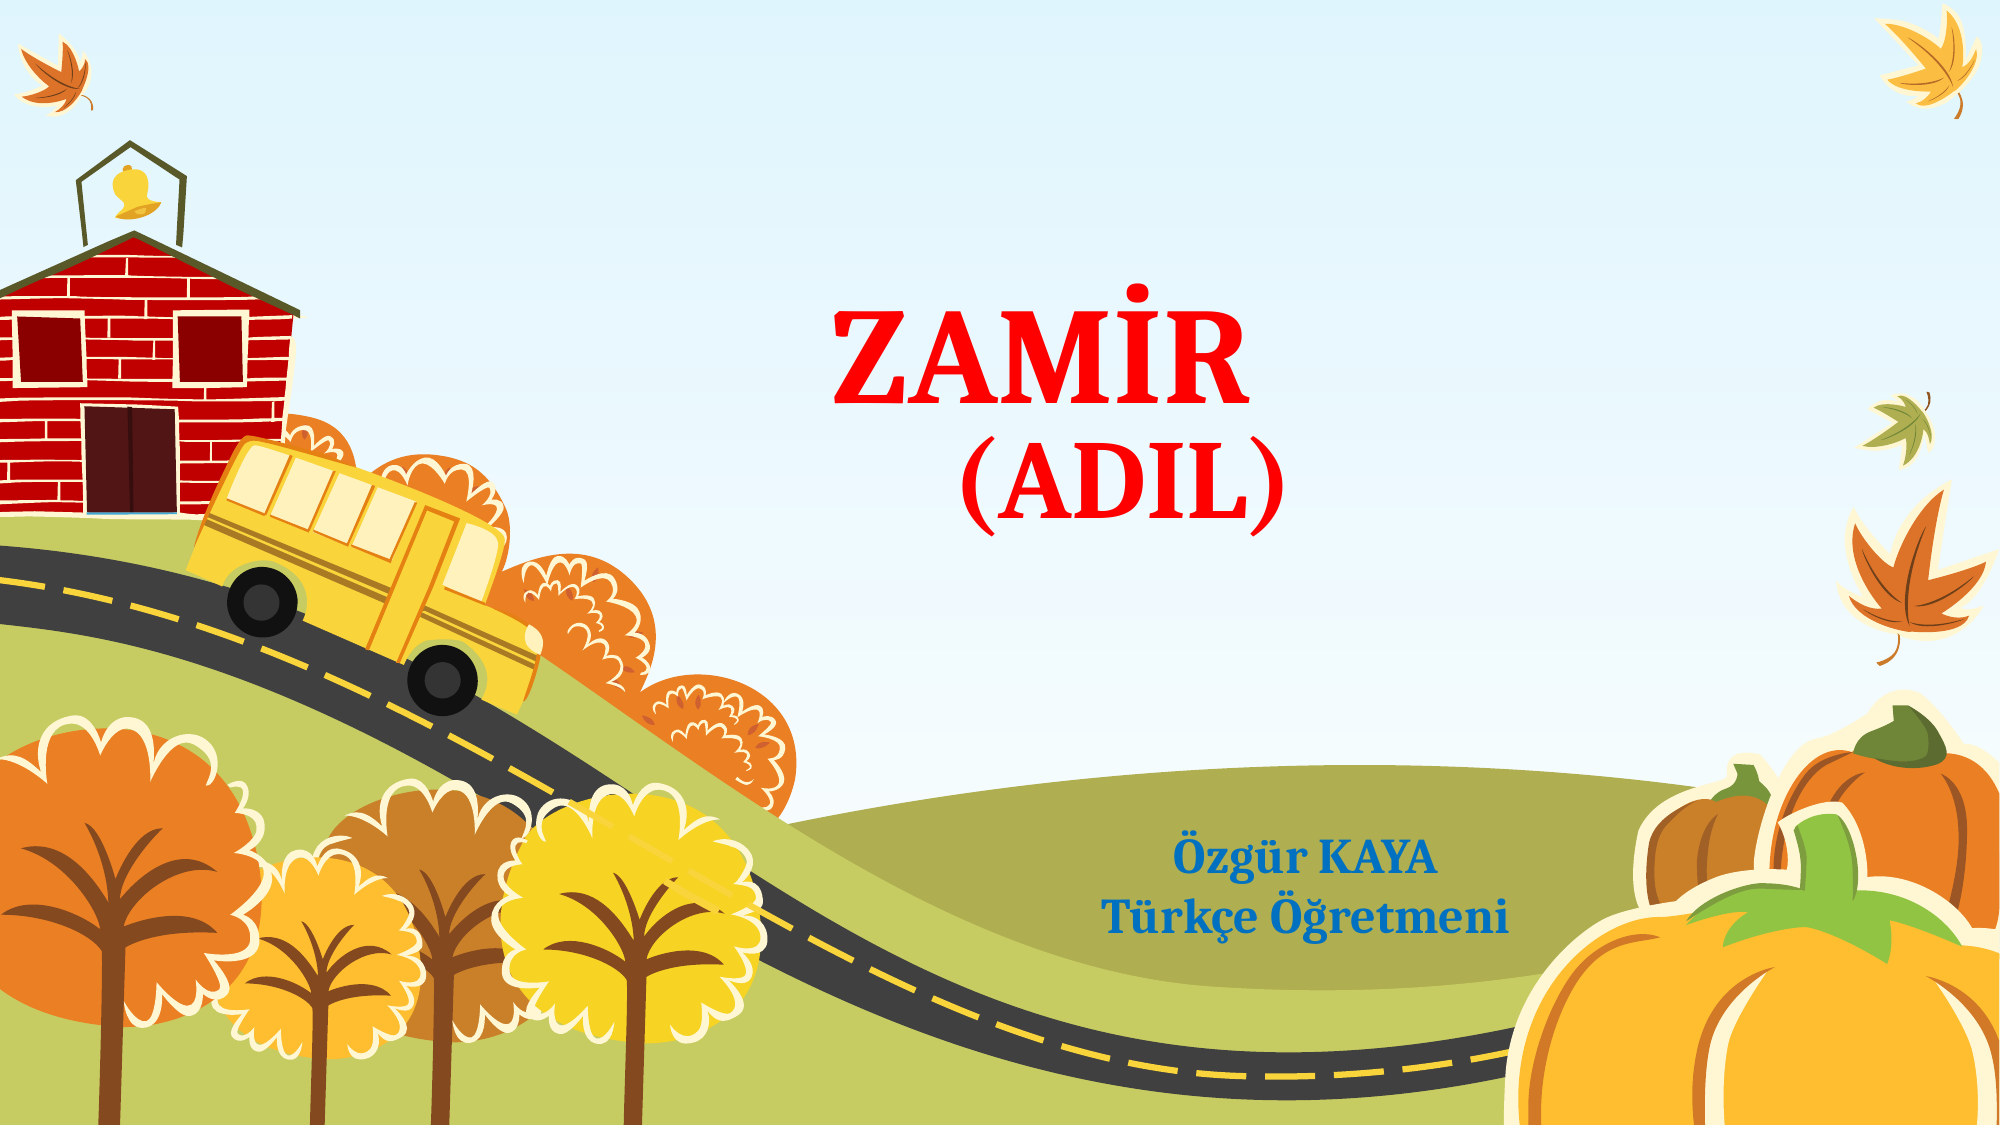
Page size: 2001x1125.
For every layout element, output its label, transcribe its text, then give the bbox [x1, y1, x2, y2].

title ZAMİR [273, 69, 1810, 441]
text_box Özgür KAYA Türkçe Öğretmeni [1052, 816, 1561, 952]
subtitle (ADIL) [555, 398, 1691, 690]
